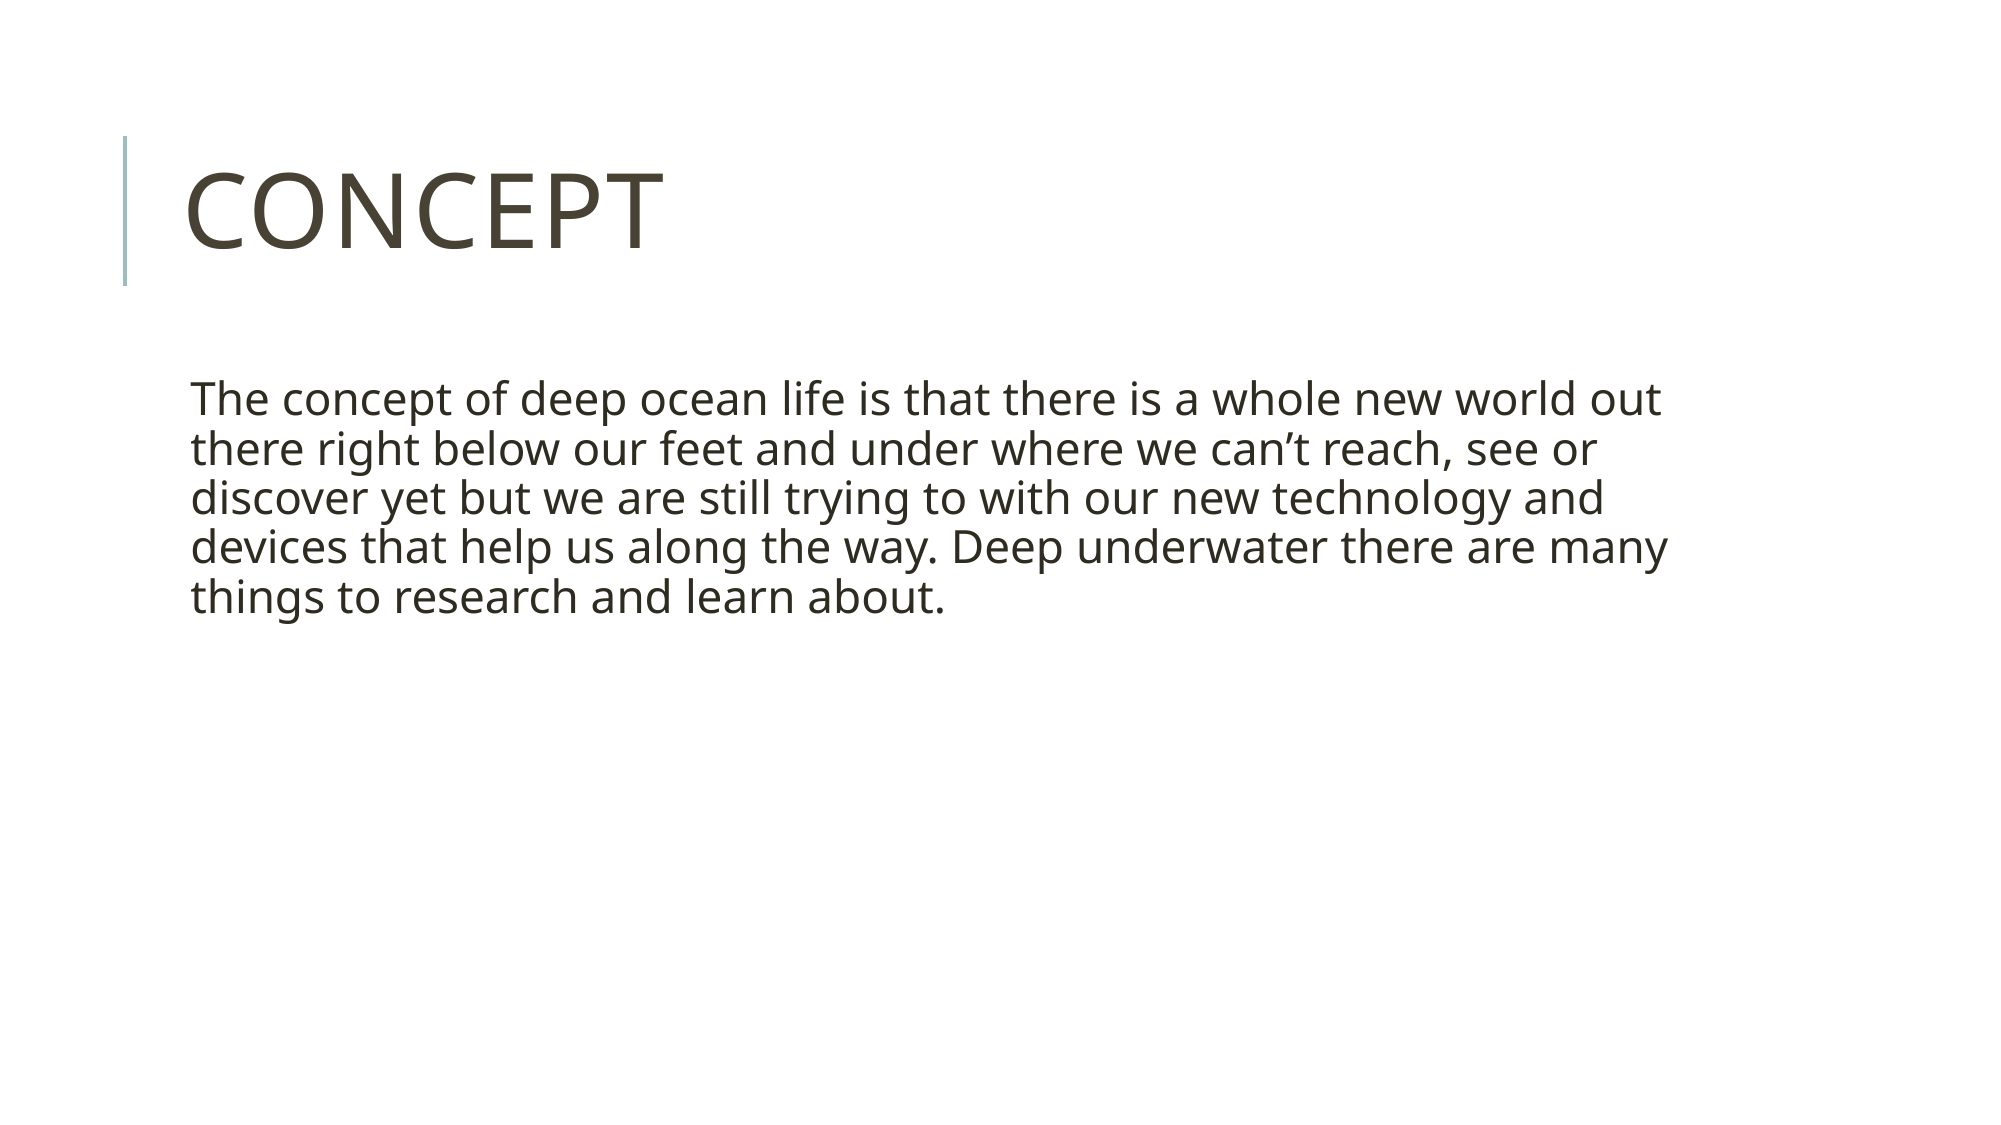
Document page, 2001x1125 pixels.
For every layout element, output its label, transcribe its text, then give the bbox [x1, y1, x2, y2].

title concept [168, 96, 1763, 342]
list The concept of deep ocean life is that there is a whole new world out there right below our feet and under where we can’t reach, see or discover yet but we are still trying to with our new technology and devices that help us along the way. Deep underwater there are many things to research and learn about. [168, 368, 1763, 1029]
